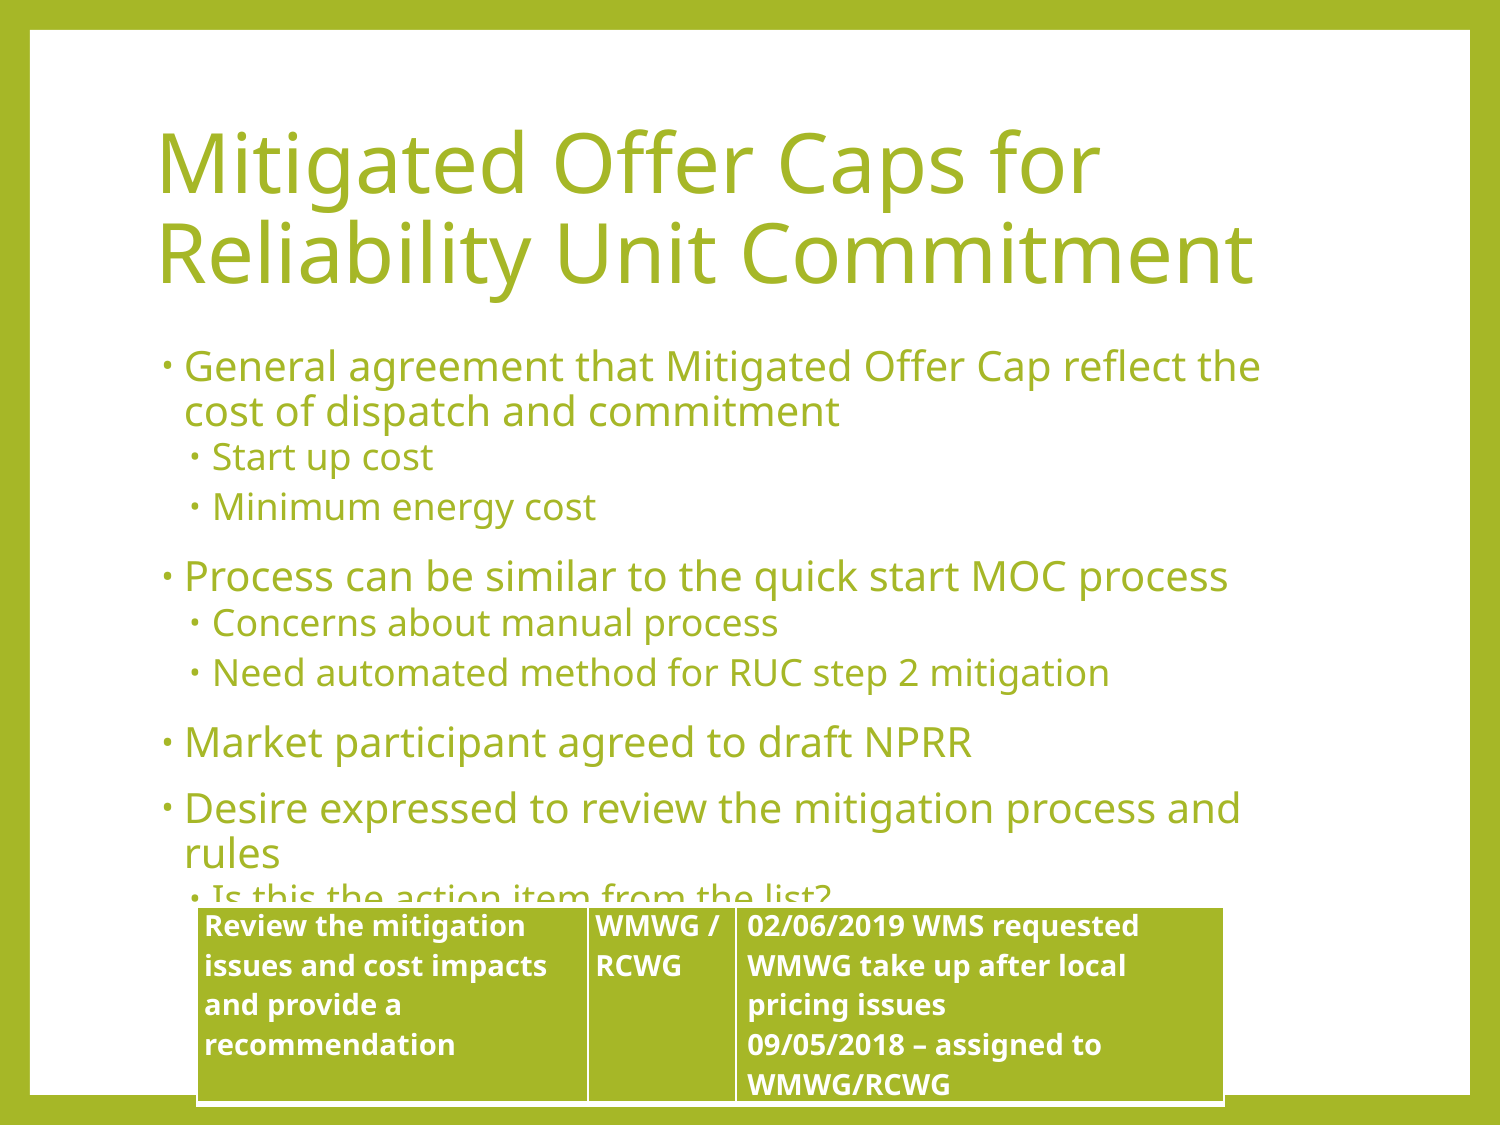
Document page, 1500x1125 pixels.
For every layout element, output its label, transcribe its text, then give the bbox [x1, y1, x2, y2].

table_header 02/06/2019 WMS requested WMWG take up after local pricing issues 09/05/2018 – assigned to WMWG/RCWG [737, 908, 1223, 1101]
table_header WMWG / RCWG [589, 908, 735, 1101]
title Mitigated Offer Caps for Reliability Unit Commitment [140, 99, 1356, 323]
table_header Review the mitigation issues and cost impacts and provide a recommendation [198, 908, 587, 1101]
list General agreement that Mitigated Offer Cap reflect the cost of dispatch and commitment Start up cost Minimum energy cost Process can be similar to the quick start MOC process Concerns about manual process Need automated method for RUC step 2 mitigation Market participant agreed to draft NPRR Desire expressed to review the mitigation process and rules Is this the action item from the list? [140, 337, 1356, 1000]
